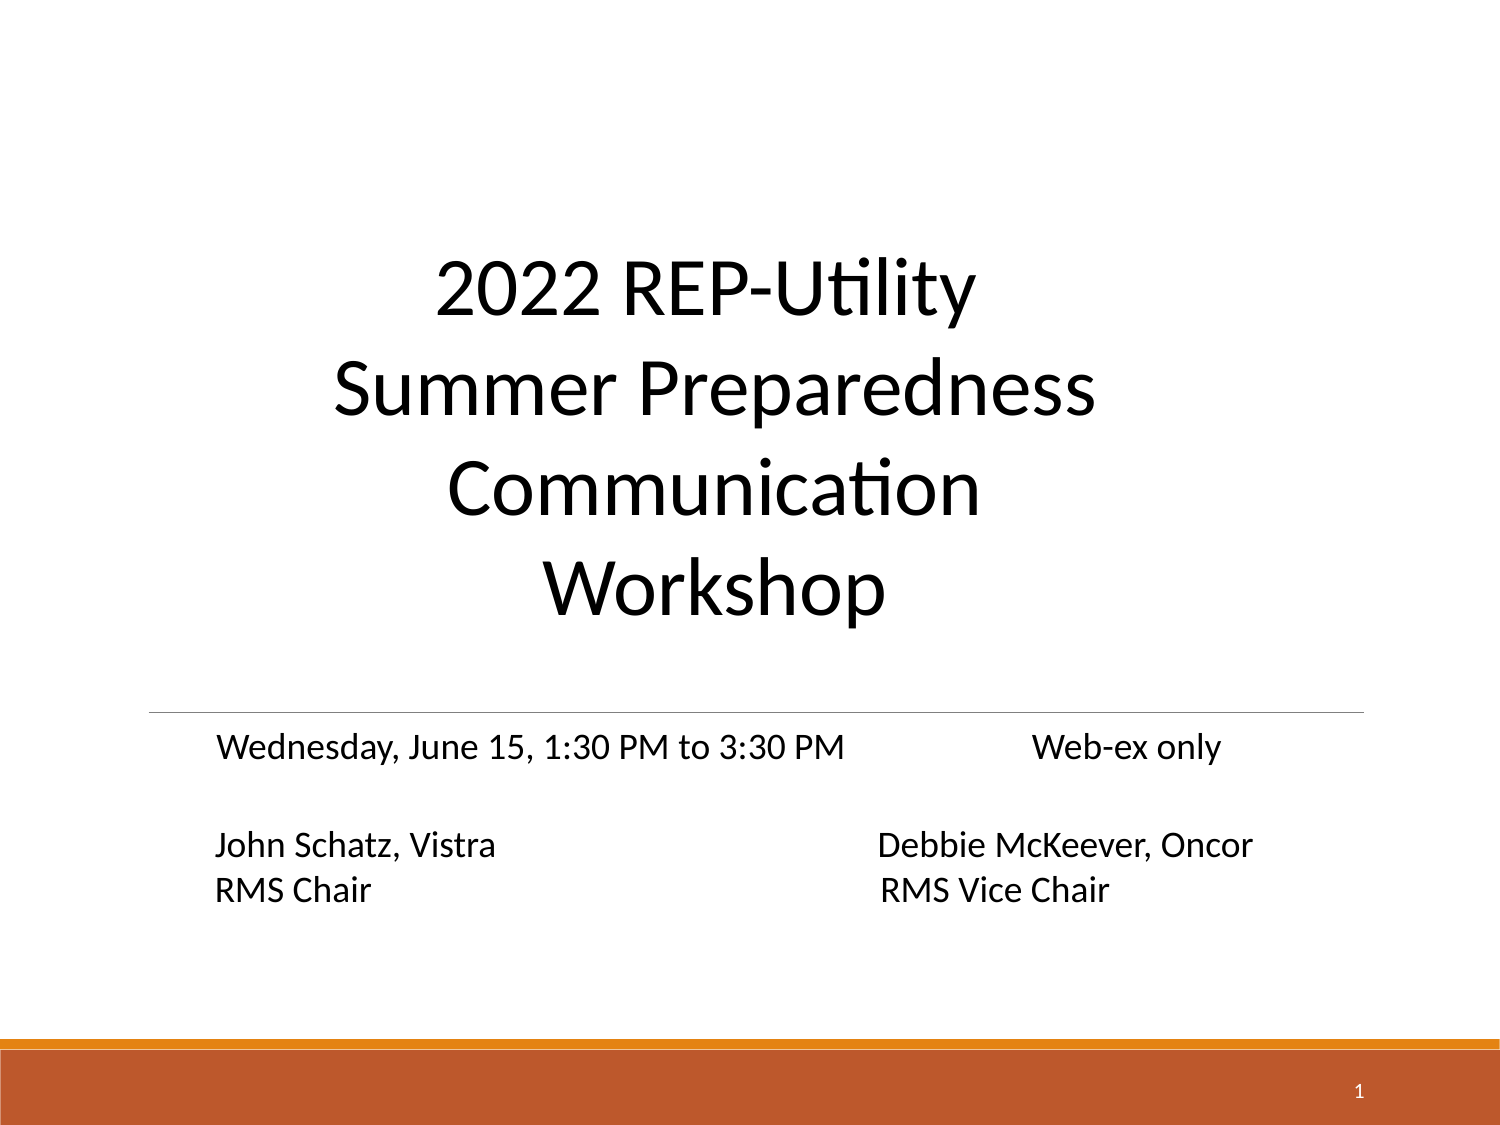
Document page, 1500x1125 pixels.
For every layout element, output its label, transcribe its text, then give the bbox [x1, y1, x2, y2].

slide_number 1 [1218, 1059, 1380, 1120]
text_box Wednesday, June 15, 1:30 PM to 3:30 PM Web-ex only [99, 714, 1238, 775]
text_box 2022 REP-Utility Summer Preparedness Communication Workshop [212, 224, 1218, 640]
text_box John Schatz, Vistra Debbie McKeever, Oncor RMS Chair RMS Vice Chair [199, 812, 1338, 918]
